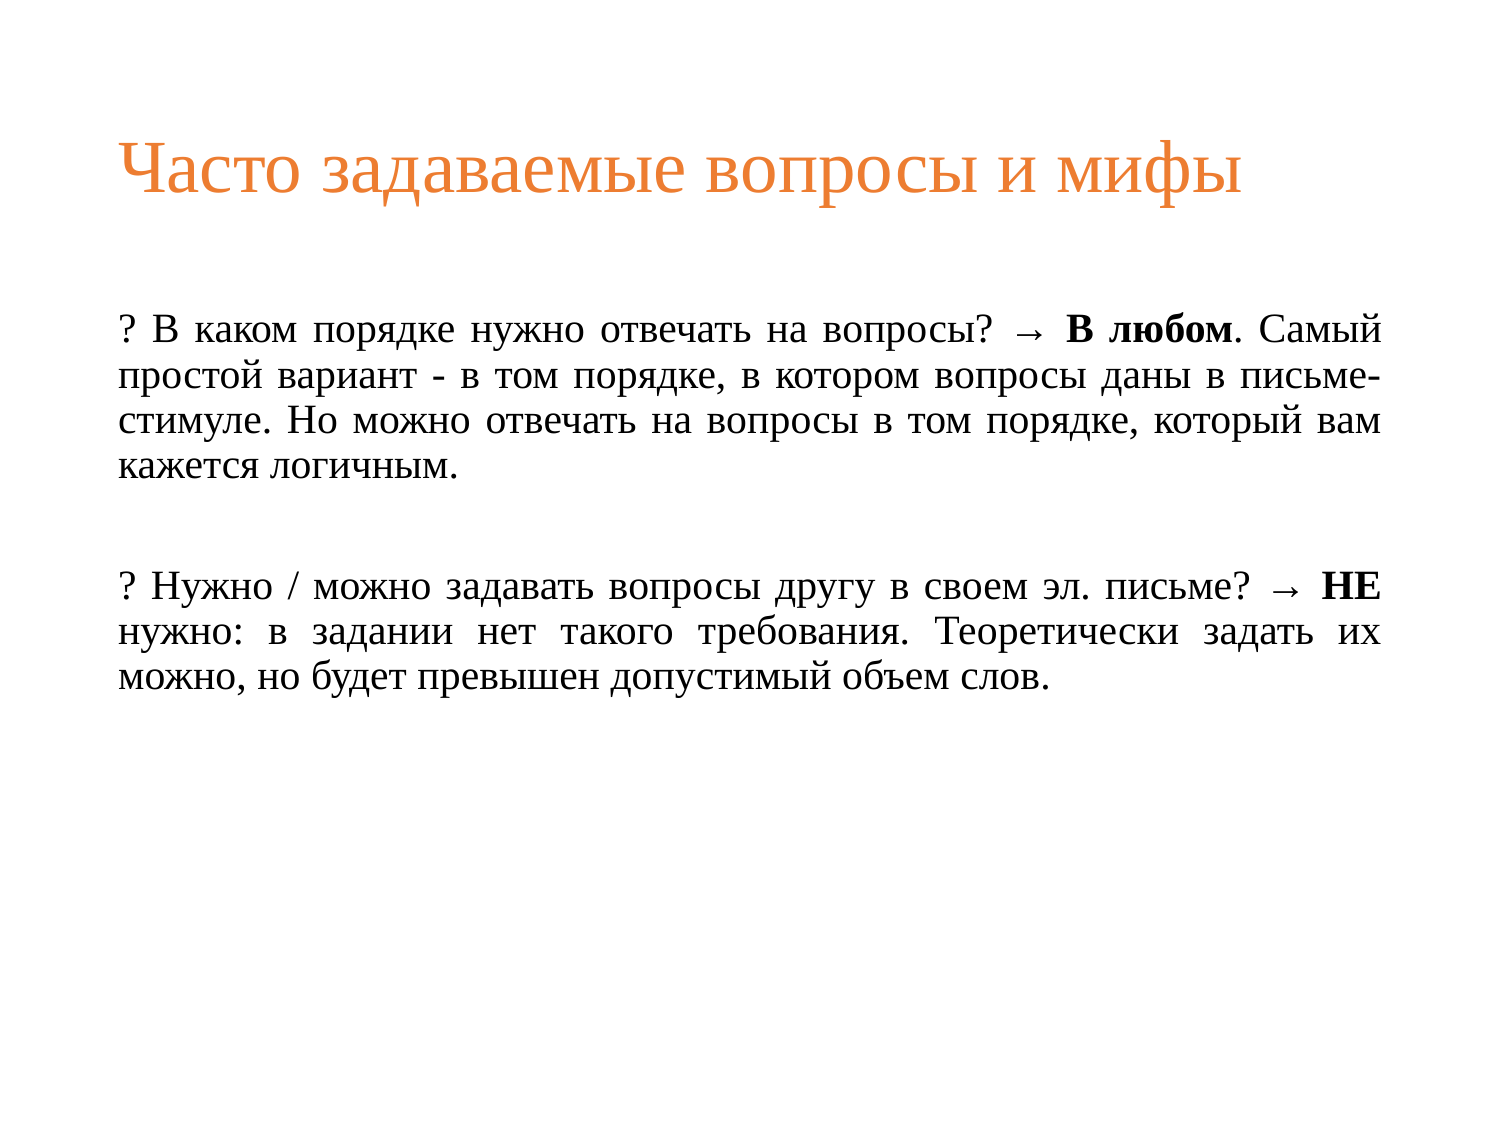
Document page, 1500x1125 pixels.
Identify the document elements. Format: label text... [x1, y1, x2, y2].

title Часто задаваемые вопросы и мифы [103, 59, 1397, 278]
list ? В каком порядке нужно отвечать на вопросы? → В любом. Самый простой вариант - в том порядке, в котором вопросы даны в письме-стимуле. Но можно отвечать на вопросы в том порядке, который вам кажется логичным. ? Нужно / можно задавать вопросы другу в своем эл. письме? → НЕ нужно: в задании нет такого требования. Теоретически задать их можно, но будет превышен допустимый объем слов. [103, 299, 1397, 1014]
